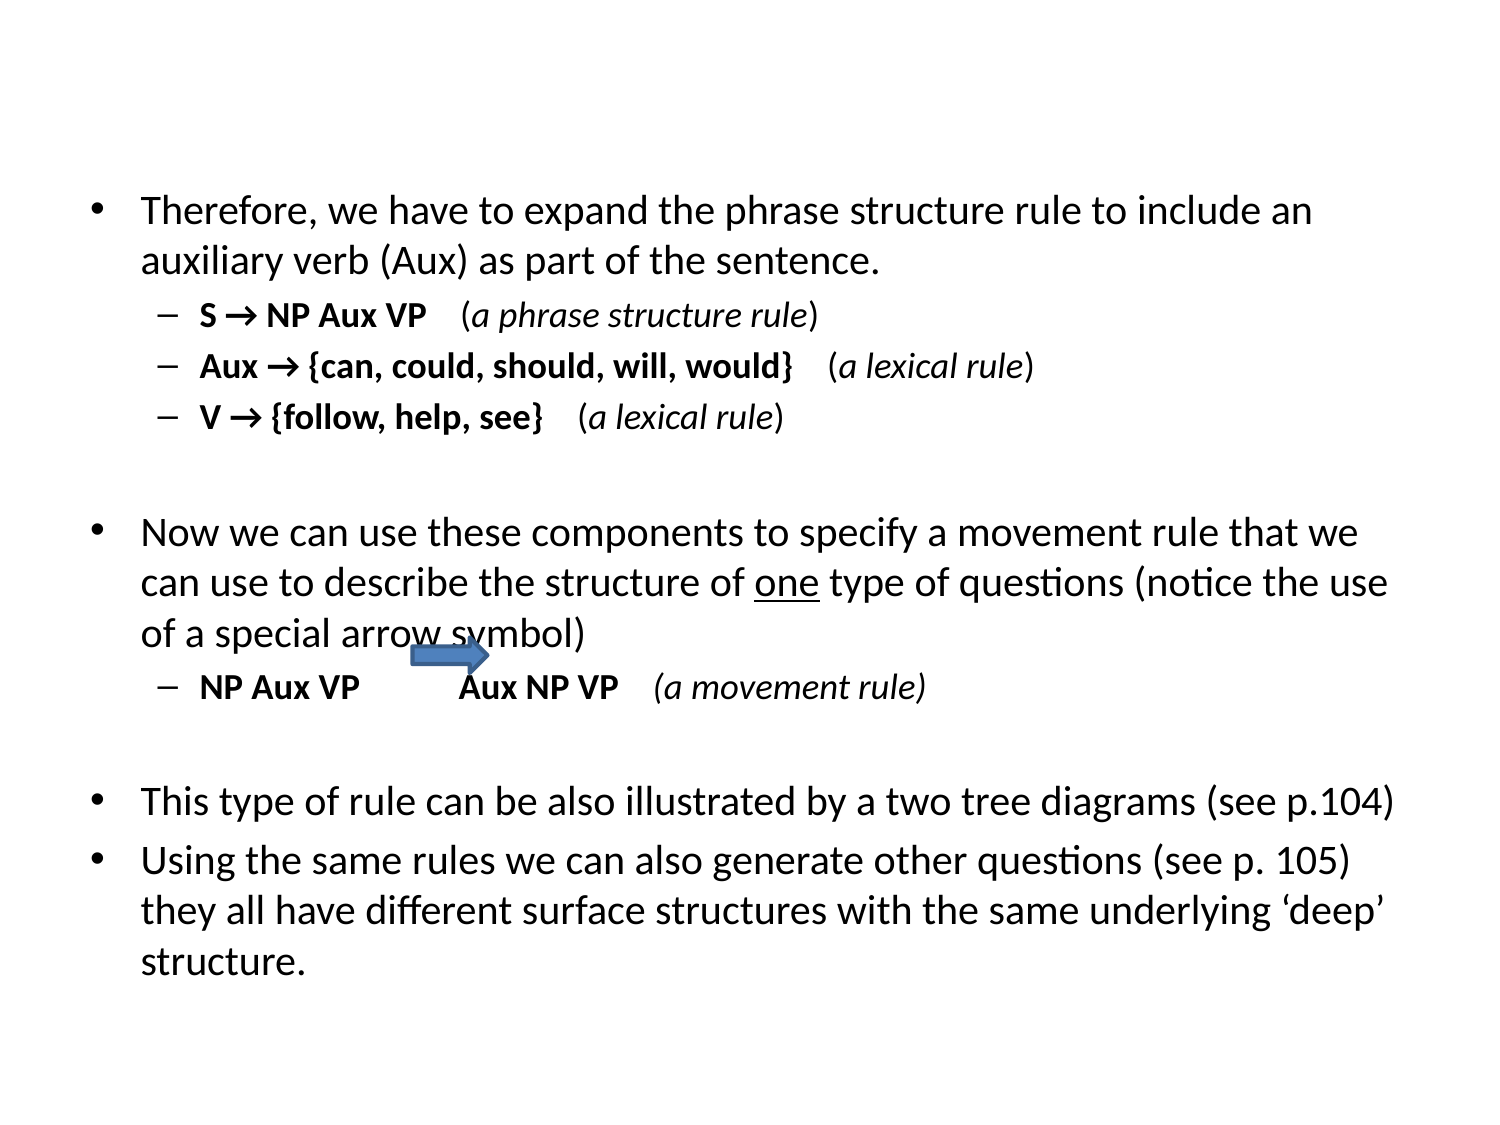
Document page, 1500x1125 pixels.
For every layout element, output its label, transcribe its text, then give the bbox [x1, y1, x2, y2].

list Therefore, we have to expand the phrase structure rule to include an auxiliary verb (Aux) as part of the sentence. S → NP Aux VP (a phrase structure rule) Aux → {can, could, should, will, would} (a lexical rule) V → {follow, help, see} (a lexical rule) Now we can use these components to specify a movement rule that we can use to describe the structure of one type of questions (notice the use of a special arrow symbol) NP Aux VP Aux NP VP (a movement rule) This type of rule can be also illustrated by a two tree diagrams (see p.104) Using the same rules we can also generate other questions (see p. 105) they all have different surface structures with the same underlying ‘deep’ structure. [75, 174, 1425, 1005]
text_box [410, 635, 490, 675]
